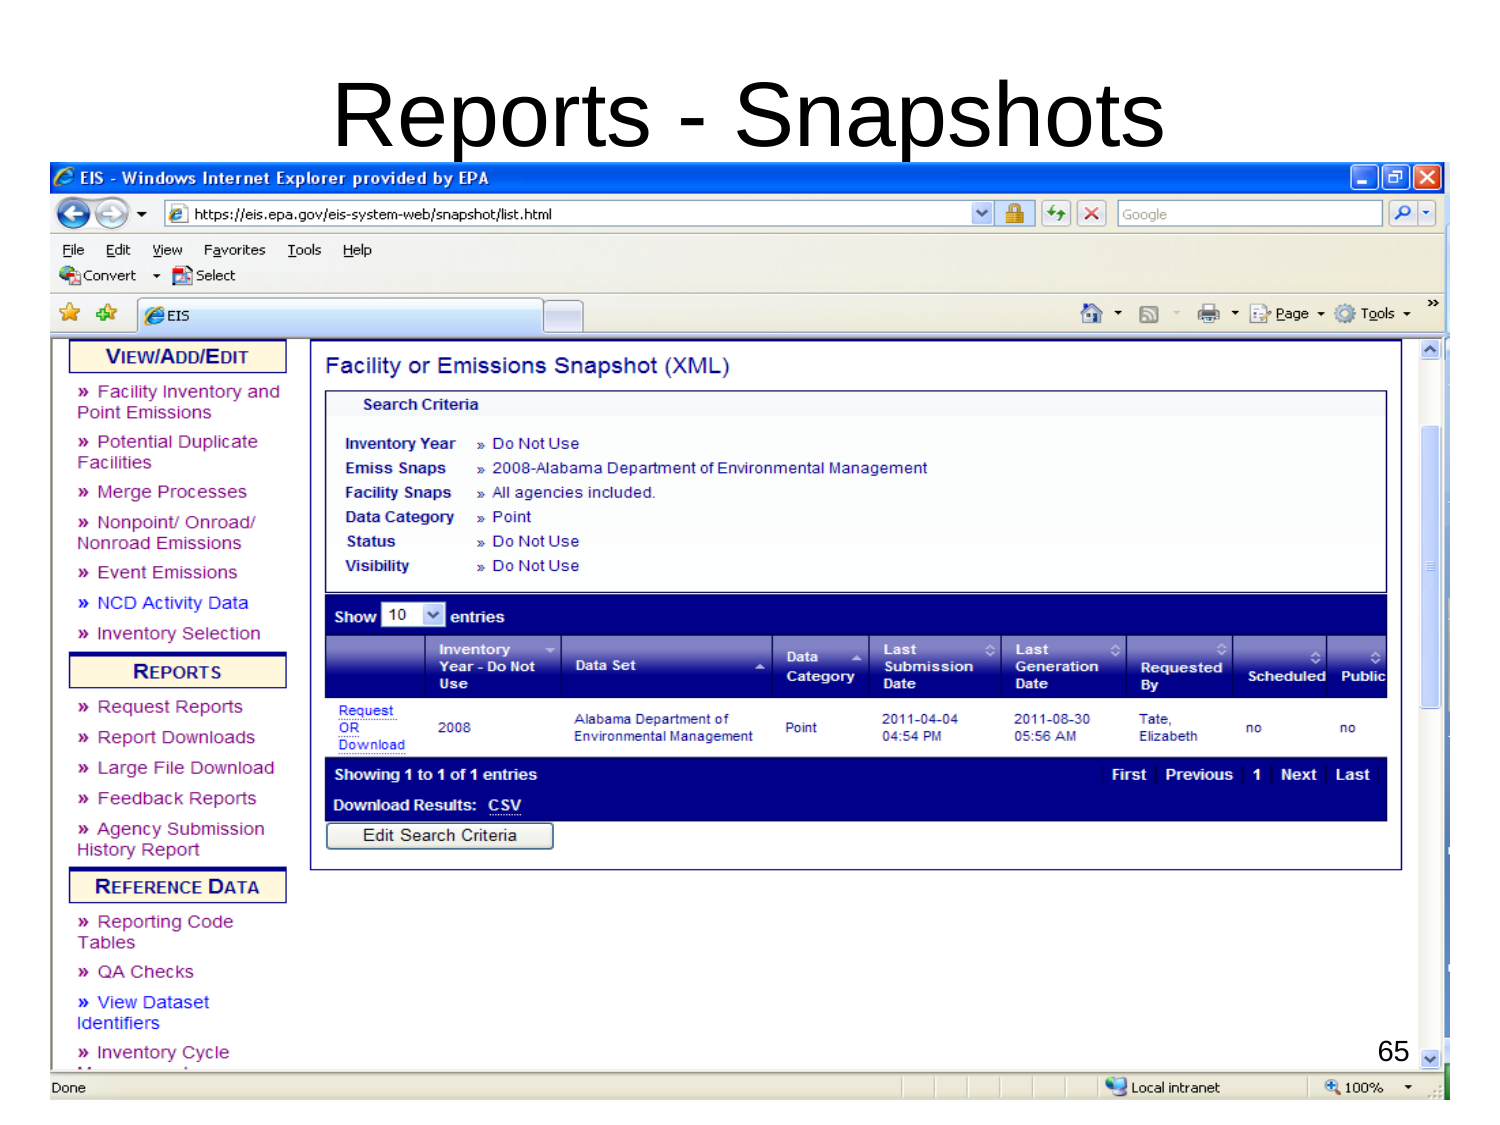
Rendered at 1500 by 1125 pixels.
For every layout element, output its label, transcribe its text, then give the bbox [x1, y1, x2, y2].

picture [49, 162, 1451, 1101]
title Reports - Snapshots [74, 44, 1426, 160]
